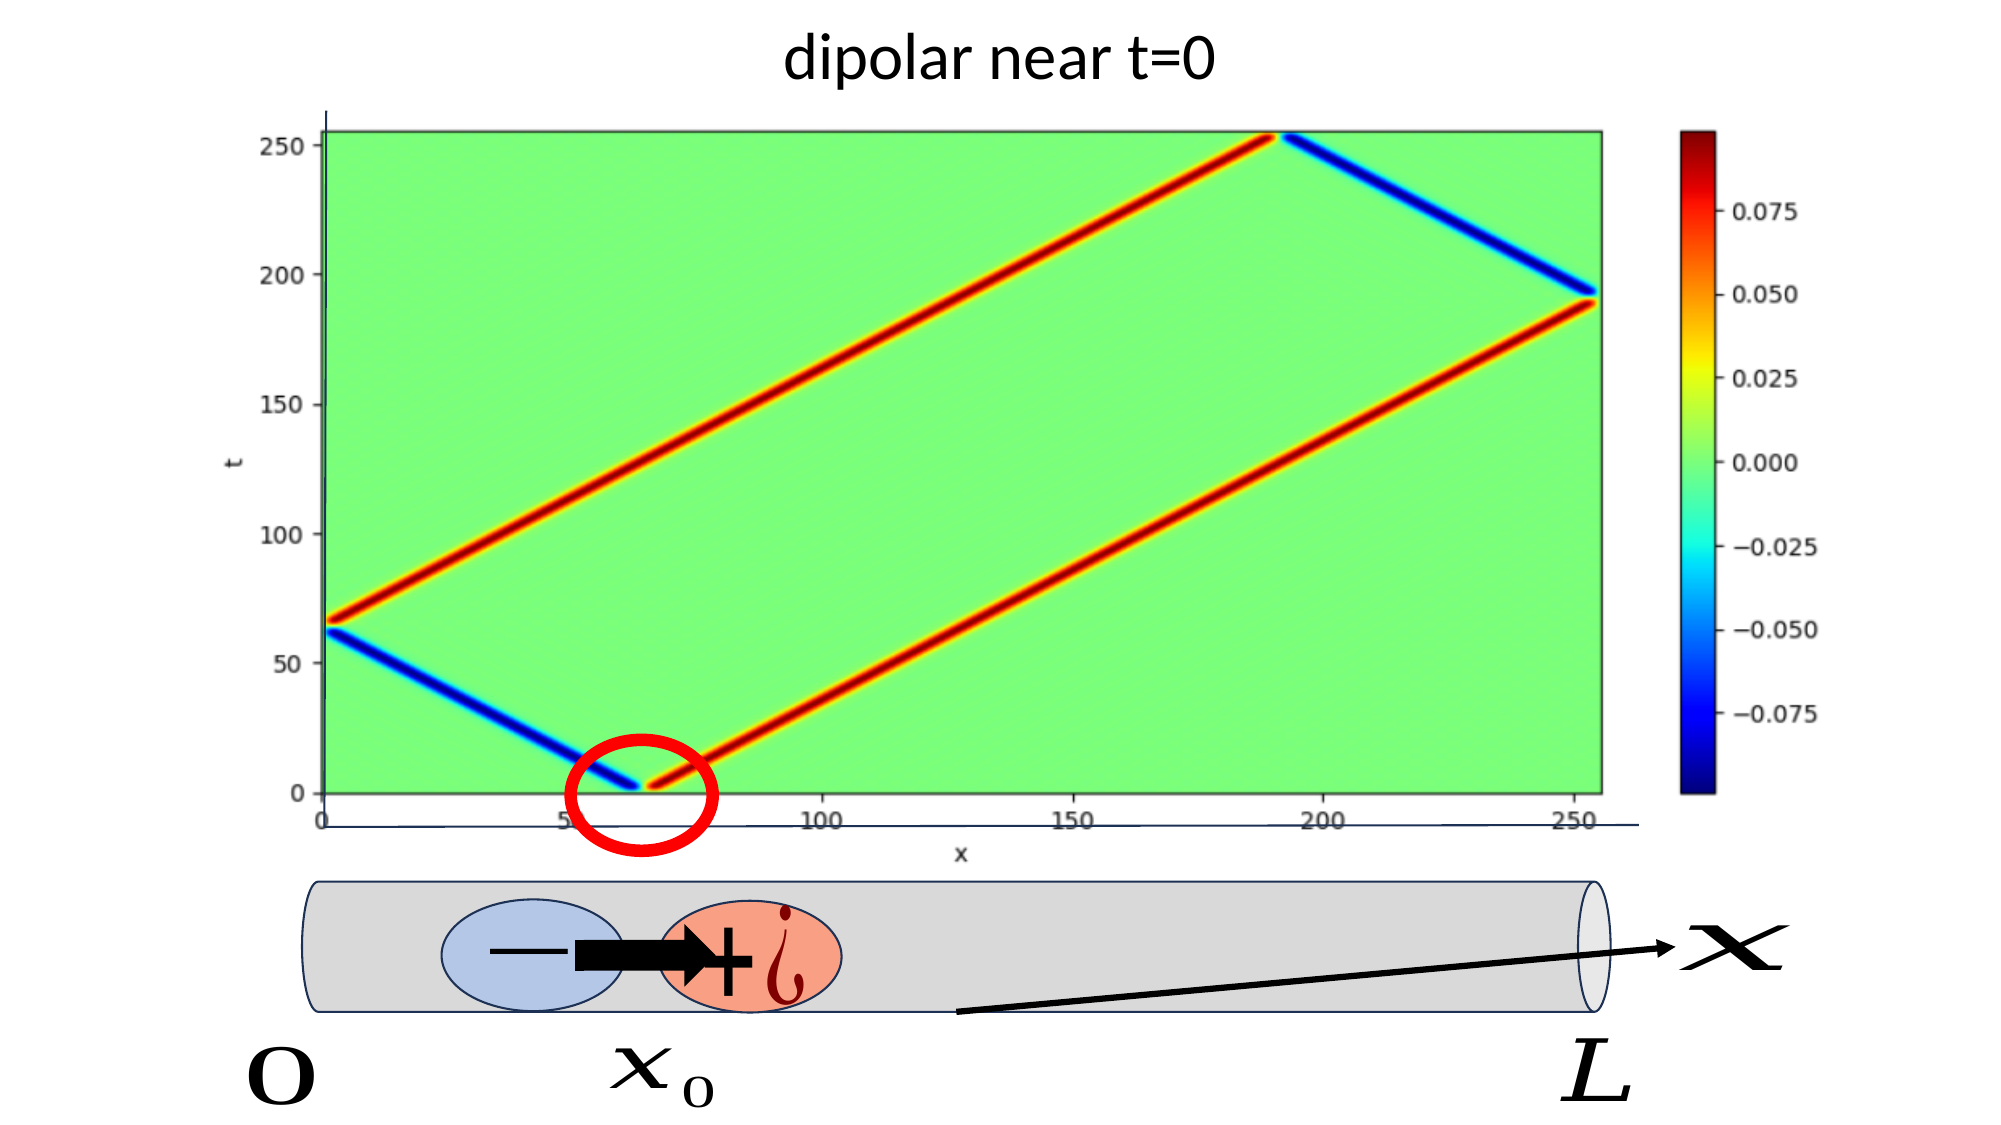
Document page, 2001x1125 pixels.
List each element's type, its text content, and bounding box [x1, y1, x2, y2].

text_box [325, 110, 340, 118]
text_box dipolar near t=0 [481, 5, 1519, 101]
picture [205, 118, 1855, 878]
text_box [441, 895, 842, 1118]
text_box [300, 880, 1612, 1013]
